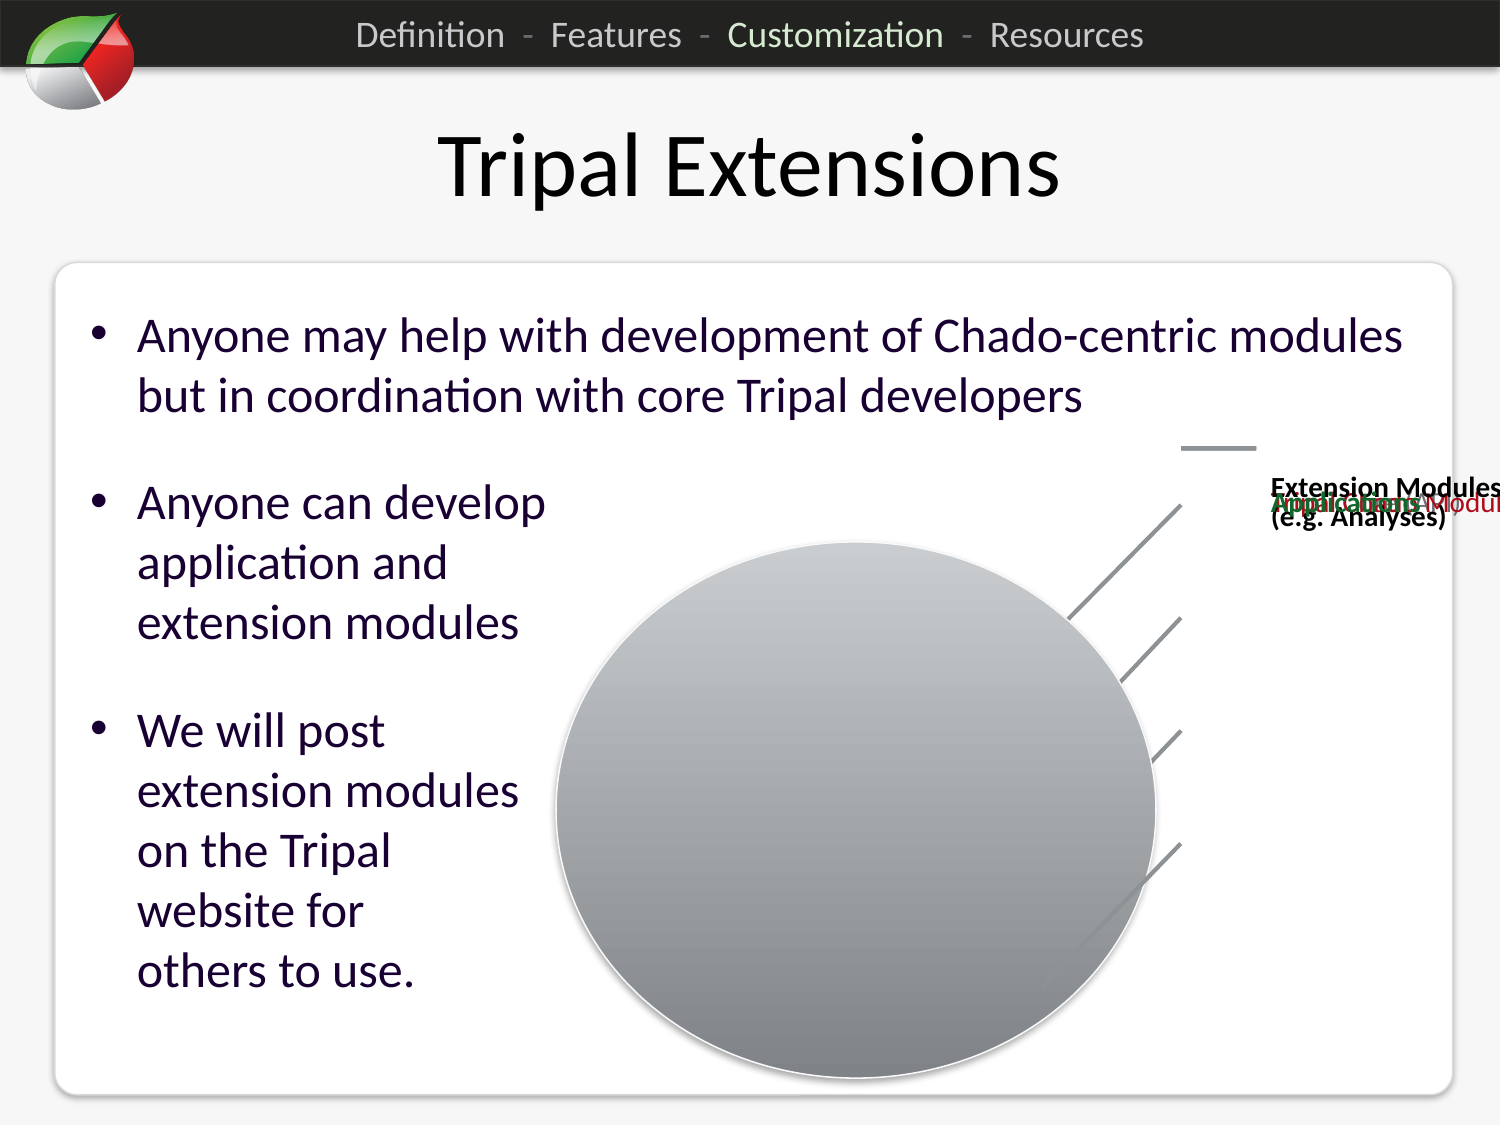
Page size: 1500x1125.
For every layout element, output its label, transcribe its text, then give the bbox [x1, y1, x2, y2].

text_box Definition - Features - Customization - Resources [0, 0, 1500, 67]
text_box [555, 447, 1500, 1079]
text_box [53, 261, 1454, 1096]
title Tripal Extensions [75, 76, 1425, 254]
picture [24, 6, 138, 112]
list Anyone may help with development of Chado-centric modules but in coordination with core Tripal developers Anyone can develop application and extension modules We will post extension modules on the Tripal website for others to use. [75, 294, 1425, 1076]
